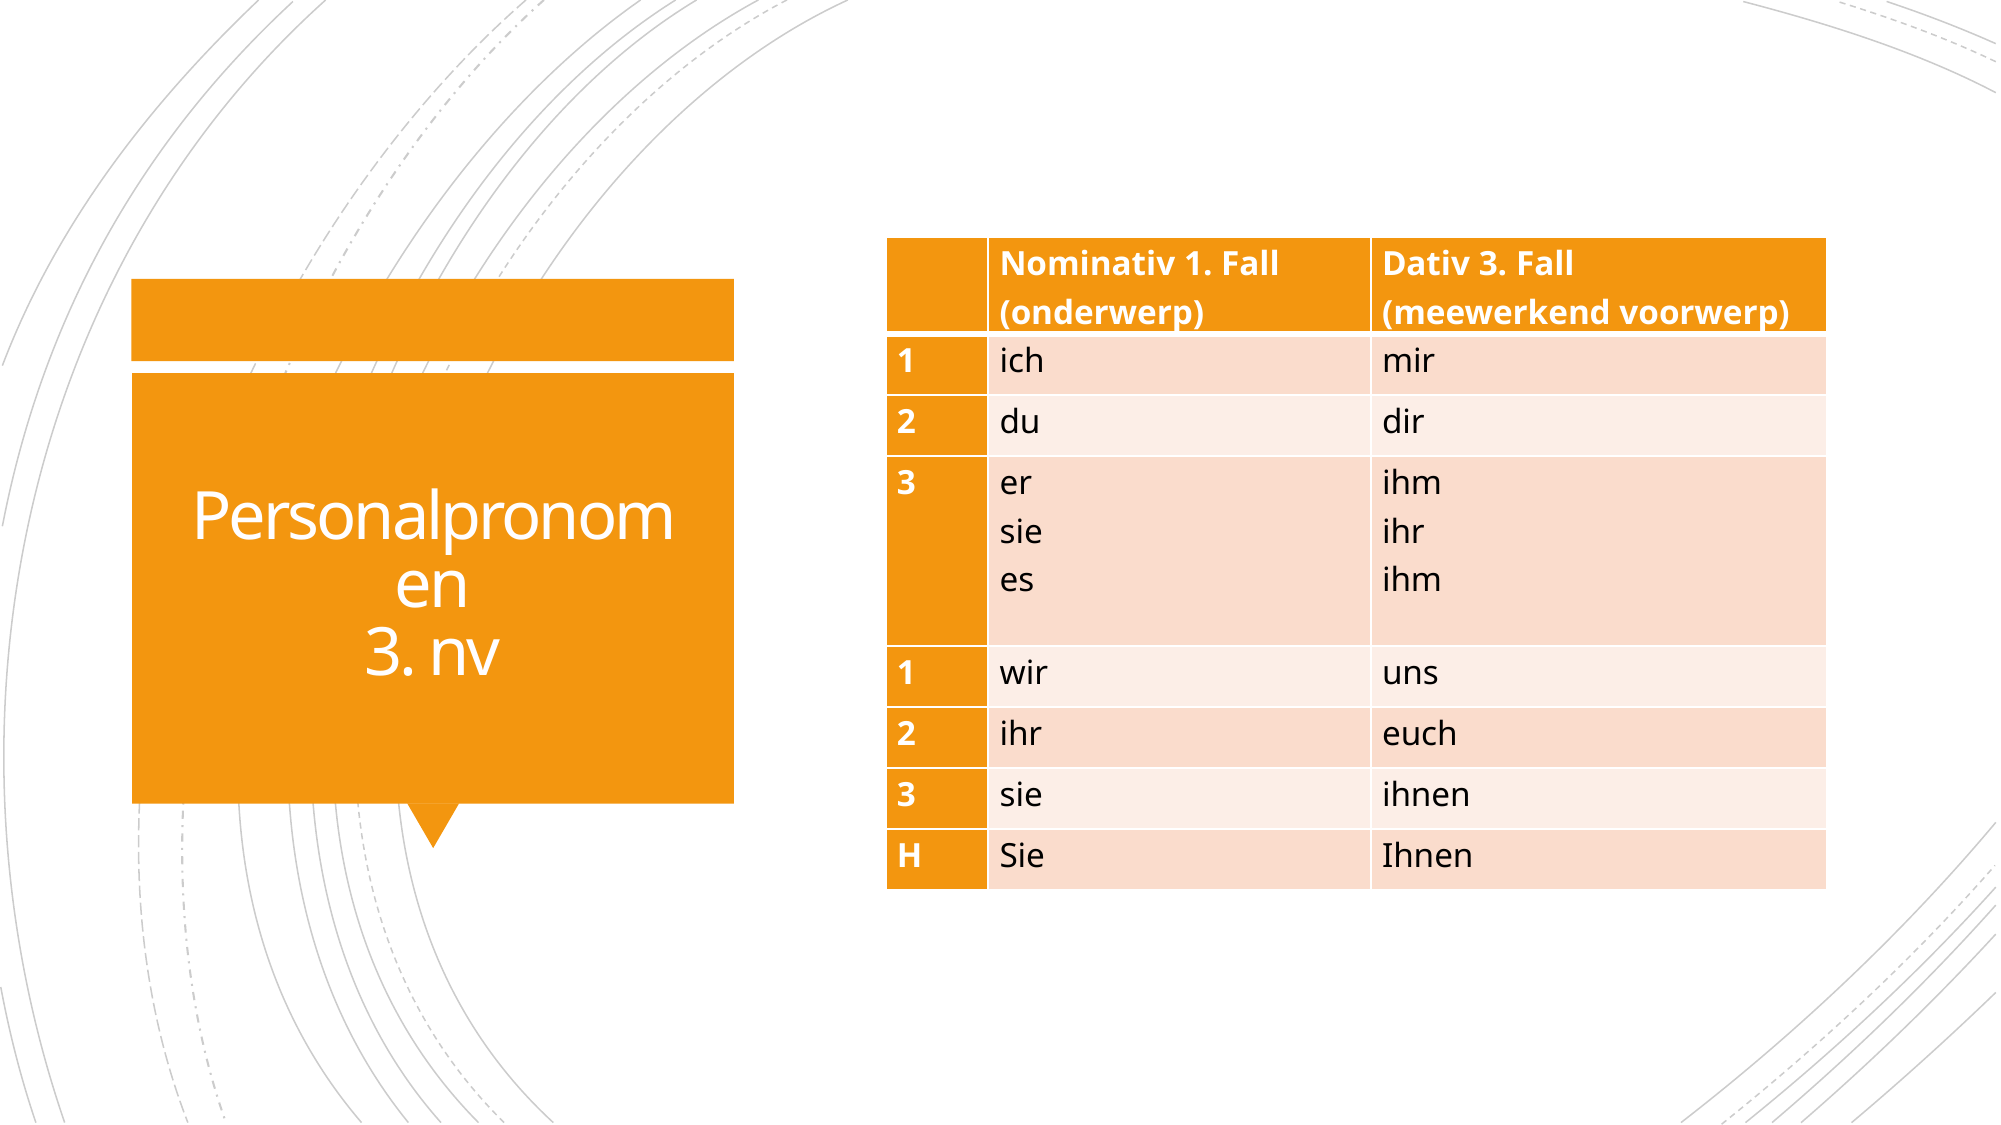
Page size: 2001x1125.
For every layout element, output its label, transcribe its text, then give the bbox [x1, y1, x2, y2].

table_cell dir [1372, 396, 1826, 455]
title Personalpronomen 3. nv [145, 385, 720, 789]
table_cell 2 [887, 708, 987, 767]
table_header Dativ 3. Fall (meewerkend voorwerp) [1372, 238, 1826, 331]
table_cell Sie [989, 830, 1370, 889]
table_cell sie [989, 769, 1370, 828]
table_cell er sie es [989, 457, 1370, 645]
table_cell Ihnen [1372, 830, 1826, 889]
table_cell ich [989, 337, 1370, 394]
table_cell euch [1372, 708, 1826, 767]
table_cell ihr [989, 708, 1370, 767]
table_cell mir [1372, 337, 1826, 394]
table_cell 1 [887, 647, 987, 706]
table_header [887, 238, 987, 331]
table_header Nominativ 1. Fall (onderwerp) [989, 238, 1370, 331]
table_cell 3 [887, 769, 987, 828]
table_cell ihnen [1372, 769, 1826, 828]
table_cell 1 [887, 337, 987, 394]
table_cell du [989, 396, 1370, 455]
table_cell 3 [887, 457, 987, 645]
table_cell ihm ihr ihm [1372, 457, 1826, 645]
table_cell wir [989, 647, 1370, 706]
table_cell 2 [887, 396, 987, 455]
table_cell uns [1372, 647, 1826, 706]
table_cell H [887, 830, 987, 889]
